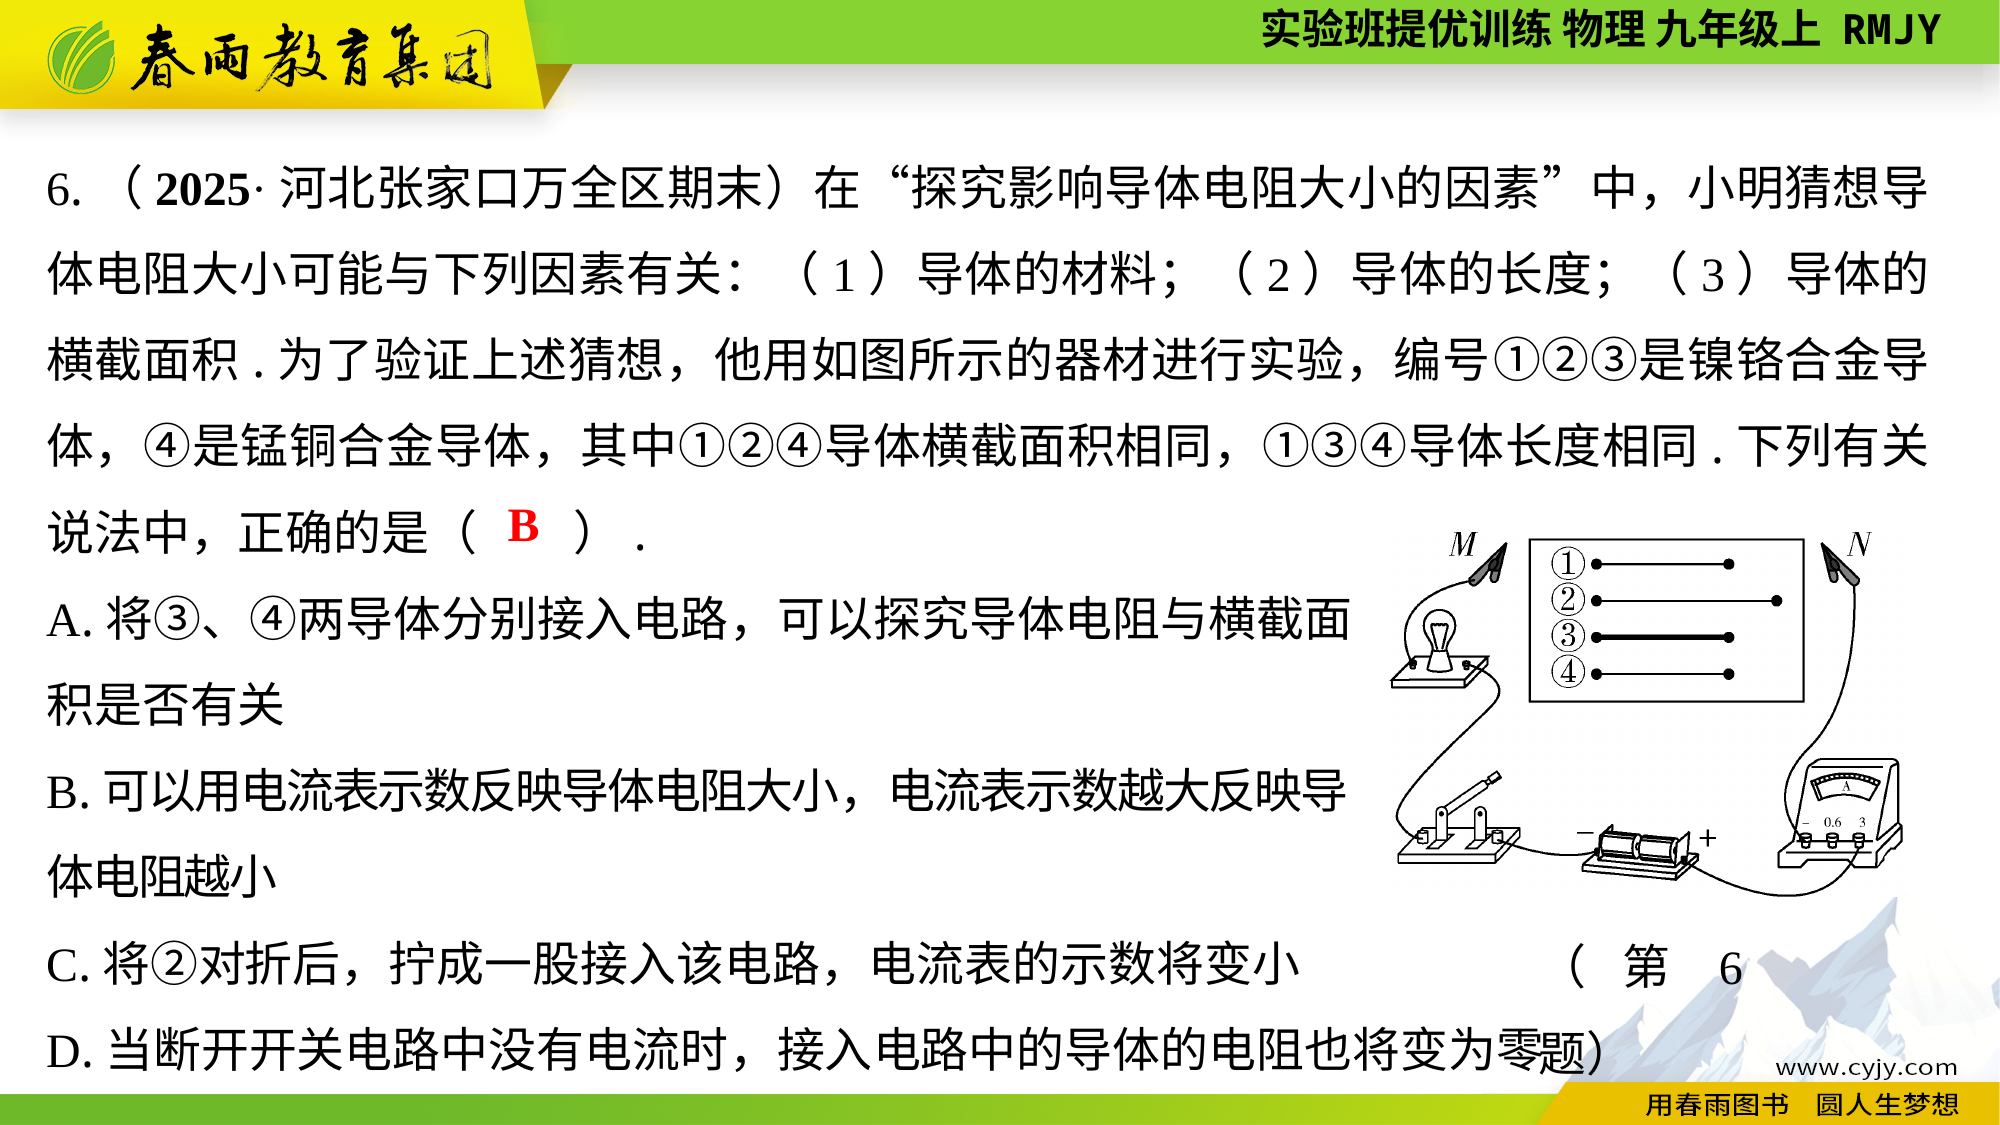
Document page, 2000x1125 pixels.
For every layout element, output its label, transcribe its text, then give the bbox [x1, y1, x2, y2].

text_box B [492, 486, 555, 559]
picture [0, 0, 2000, 1125]
list 6.（2025·河北张家口万全区期末）在“探究影响导体电阻大小的因素”中，小明猜想导体电阻大小可能与下列因素有关：（1）导体的材料；（2）导体的长度；（3）导体的横截面积.为了验证上述猜想，他用如图所示的器材进行实验，编号①②③是镍铬合金导体，④是锰铜合金导体，其中①②④导体横截面积相同，①③④导体长度相同.下列有关说法中，正确的是（ ）. A.将③、④两导体分别接入电路，可以探究导体电阻与横截面 积是否有关 B.可以用电流表示数反映导体电阻大小，电流表示数越大反映导 体电阻越小 C.将②对折后，拧成一股接入该电路，电流表的示数将变小 D.当断开开关电路中没有电流时，接入电路中的导体的电阻也将变为零 [31, 121, 1945, 1084]
text_box （第6题） [1523, 904, 1770, 1002]
